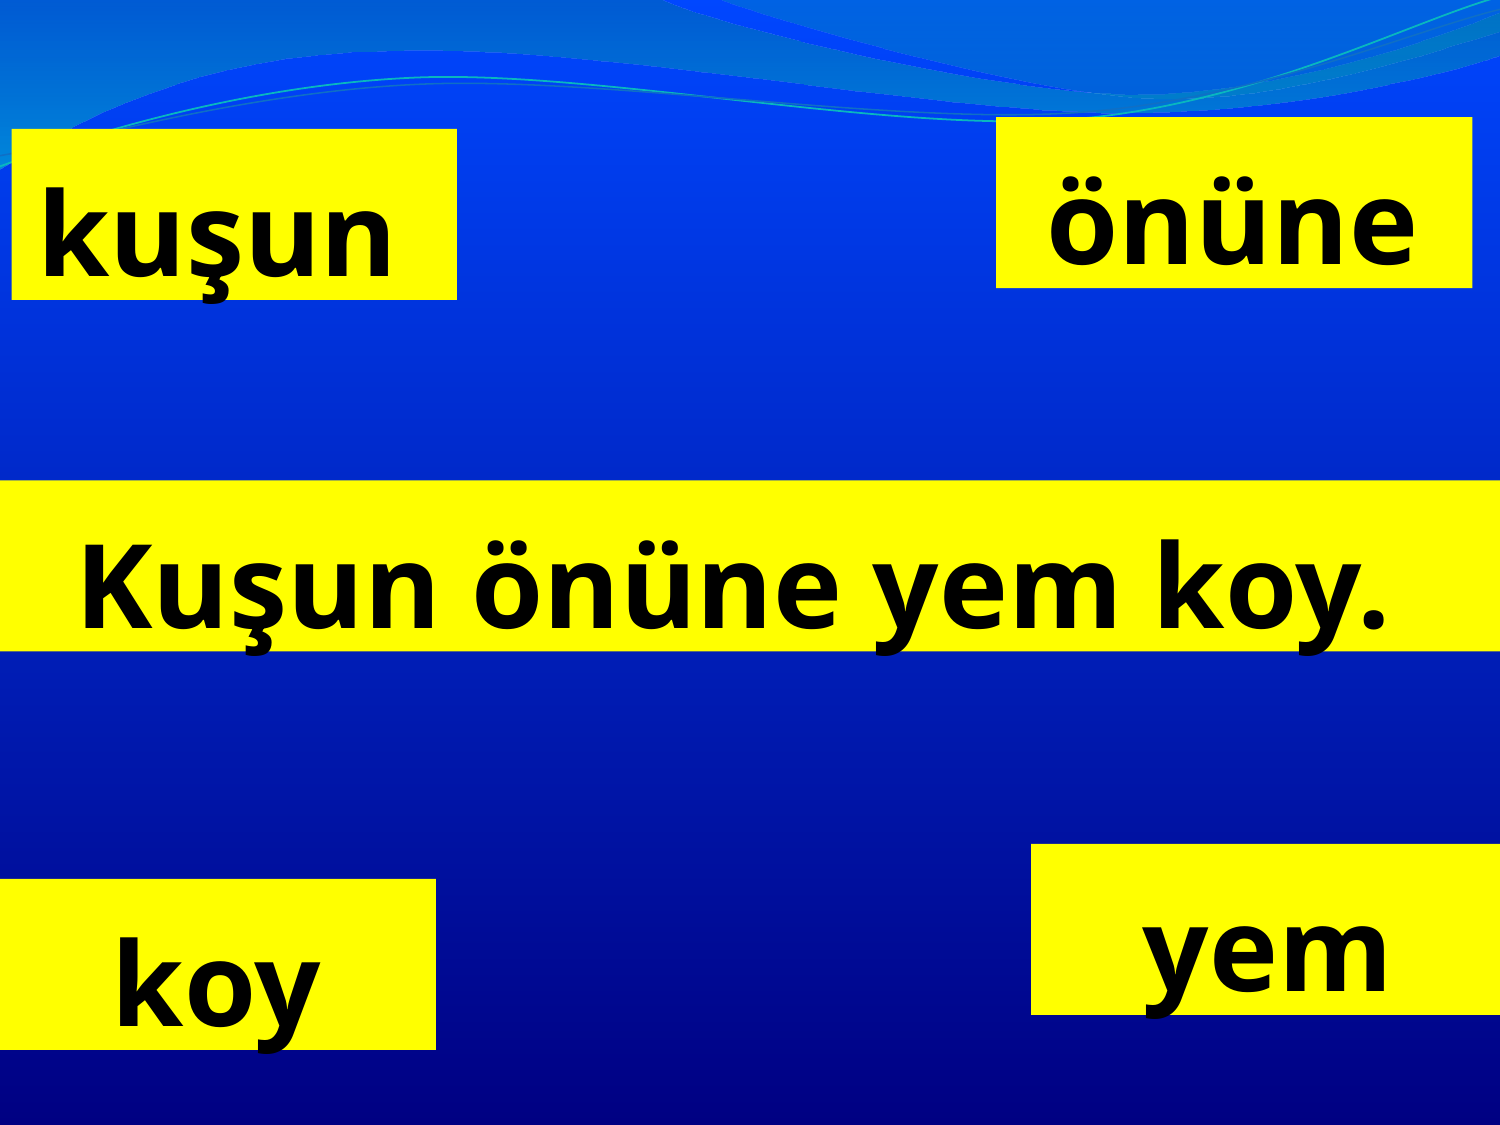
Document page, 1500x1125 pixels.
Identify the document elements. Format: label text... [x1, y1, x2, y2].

text_box koy [0, 878, 436, 1050]
text_box Kuşun önüne yem koy. [0, 480, 1500, 652]
text_box önüne [996, 117, 1473, 289]
title kuşun [11, 128, 458, 301]
text_box yem [1031, 843, 1500, 1015]
